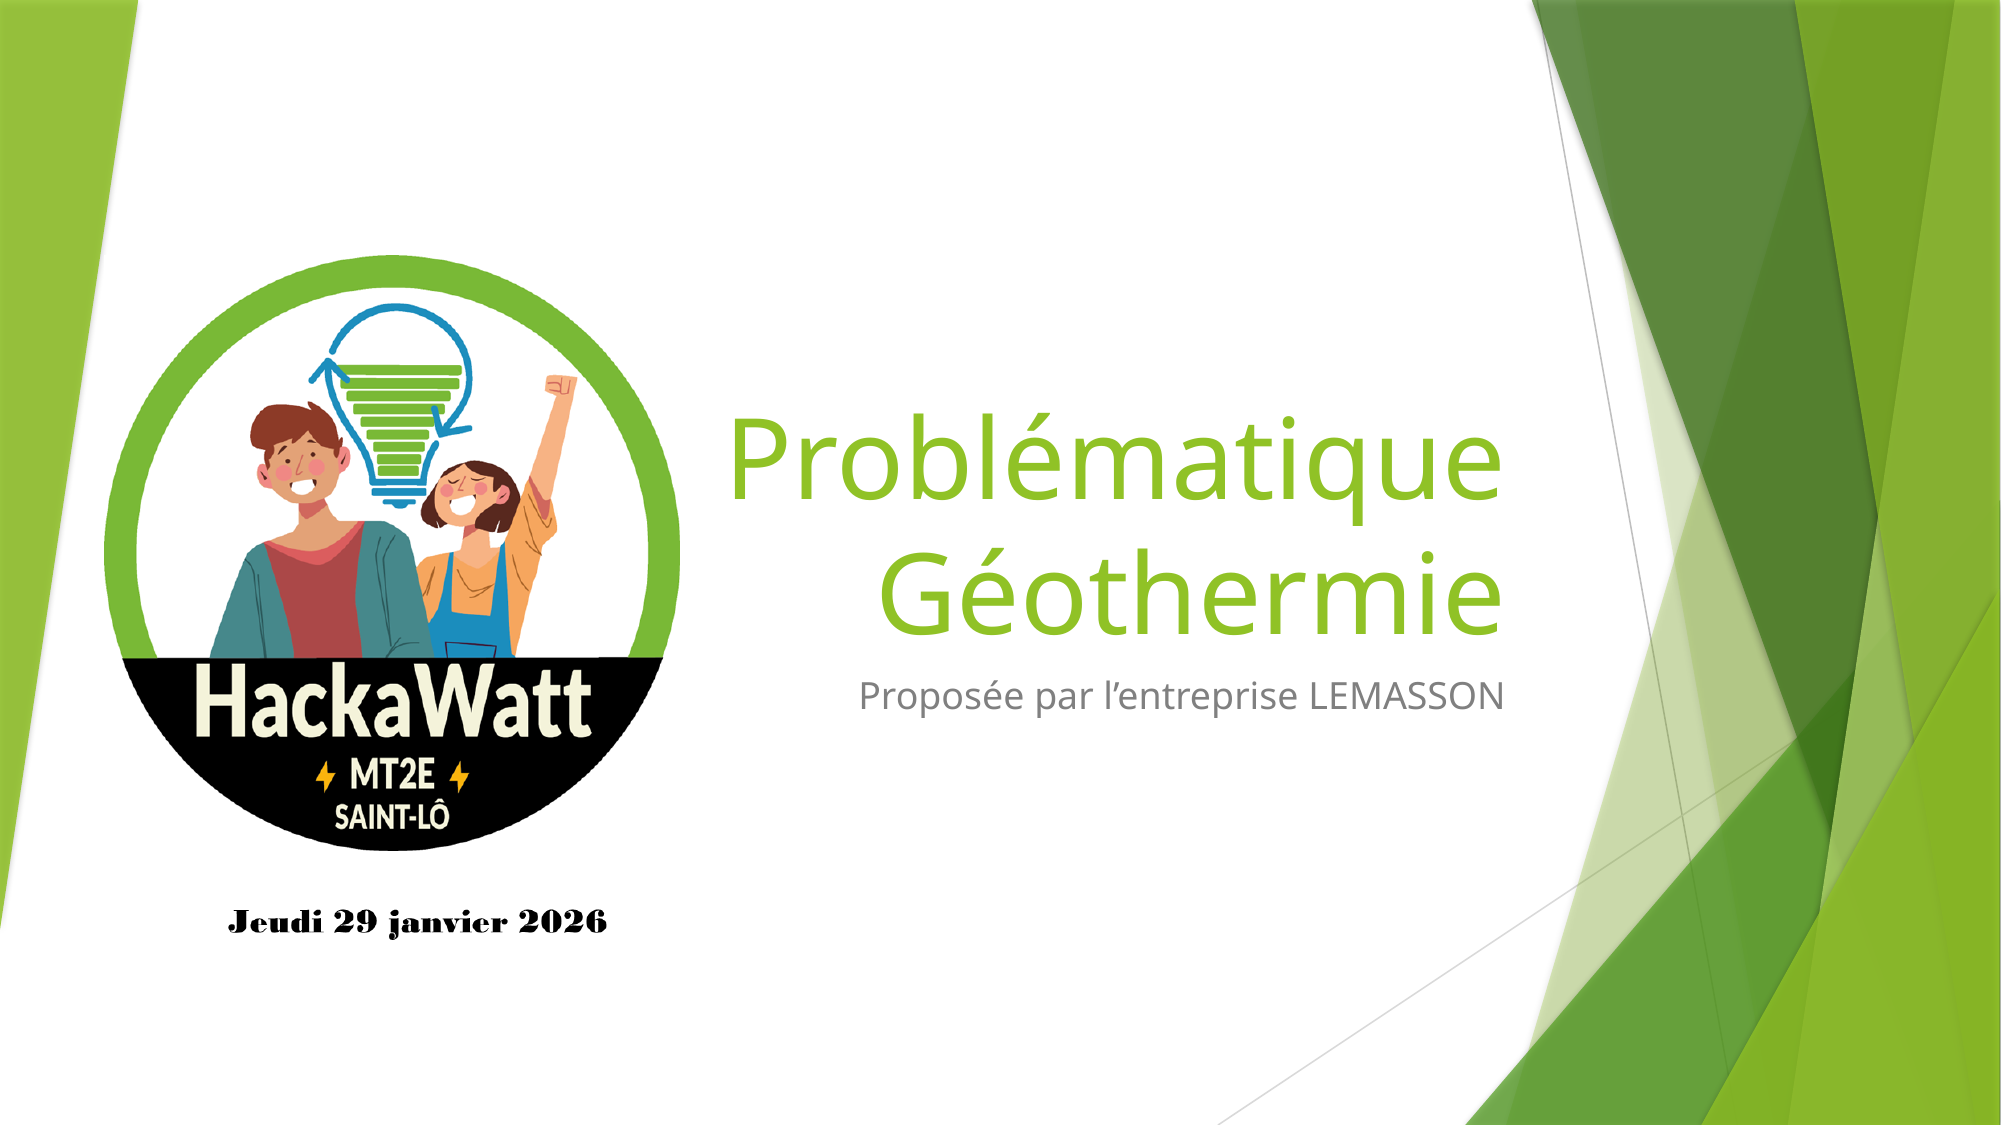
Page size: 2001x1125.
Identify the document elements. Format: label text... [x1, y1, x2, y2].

picture [103, 254, 680, 962]
title Problématique Géothermie [685, 394, 1522, 664]
subtitle Proposée par l’entreprise LEMASSON [685, 664, 1522, 845]
